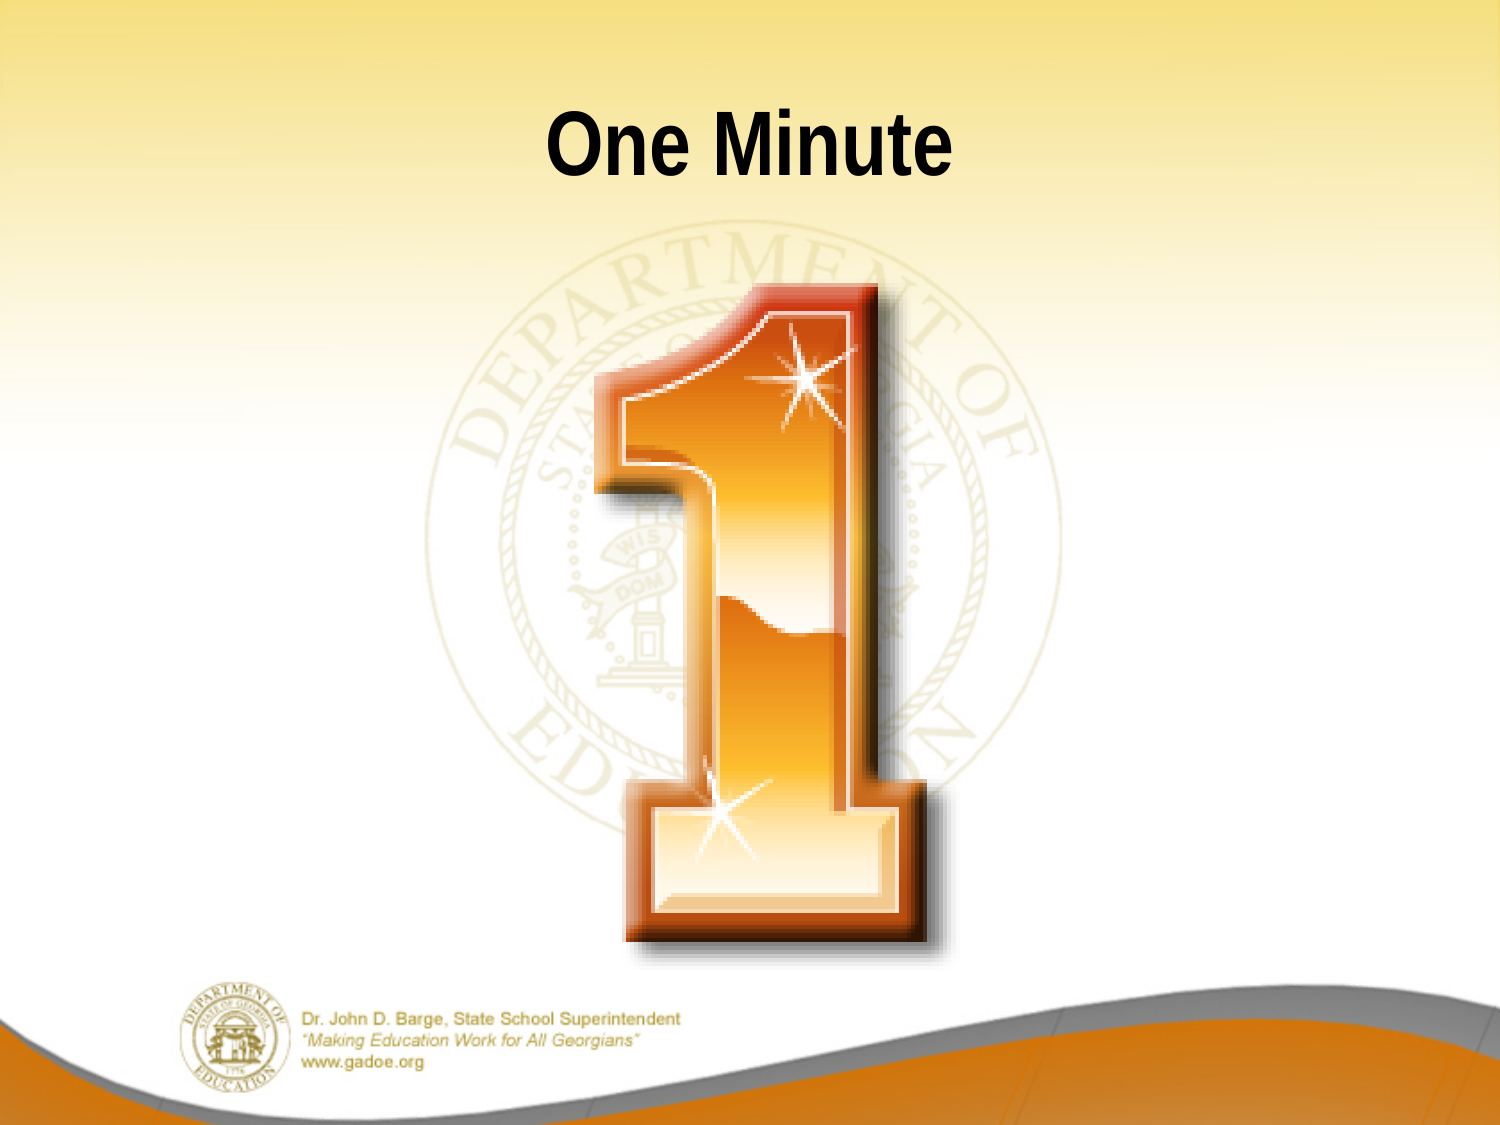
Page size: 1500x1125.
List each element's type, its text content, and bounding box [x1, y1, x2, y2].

title One Minute [74, 44, 1426, 233]
picture [0, 0, 1500, 1125]
